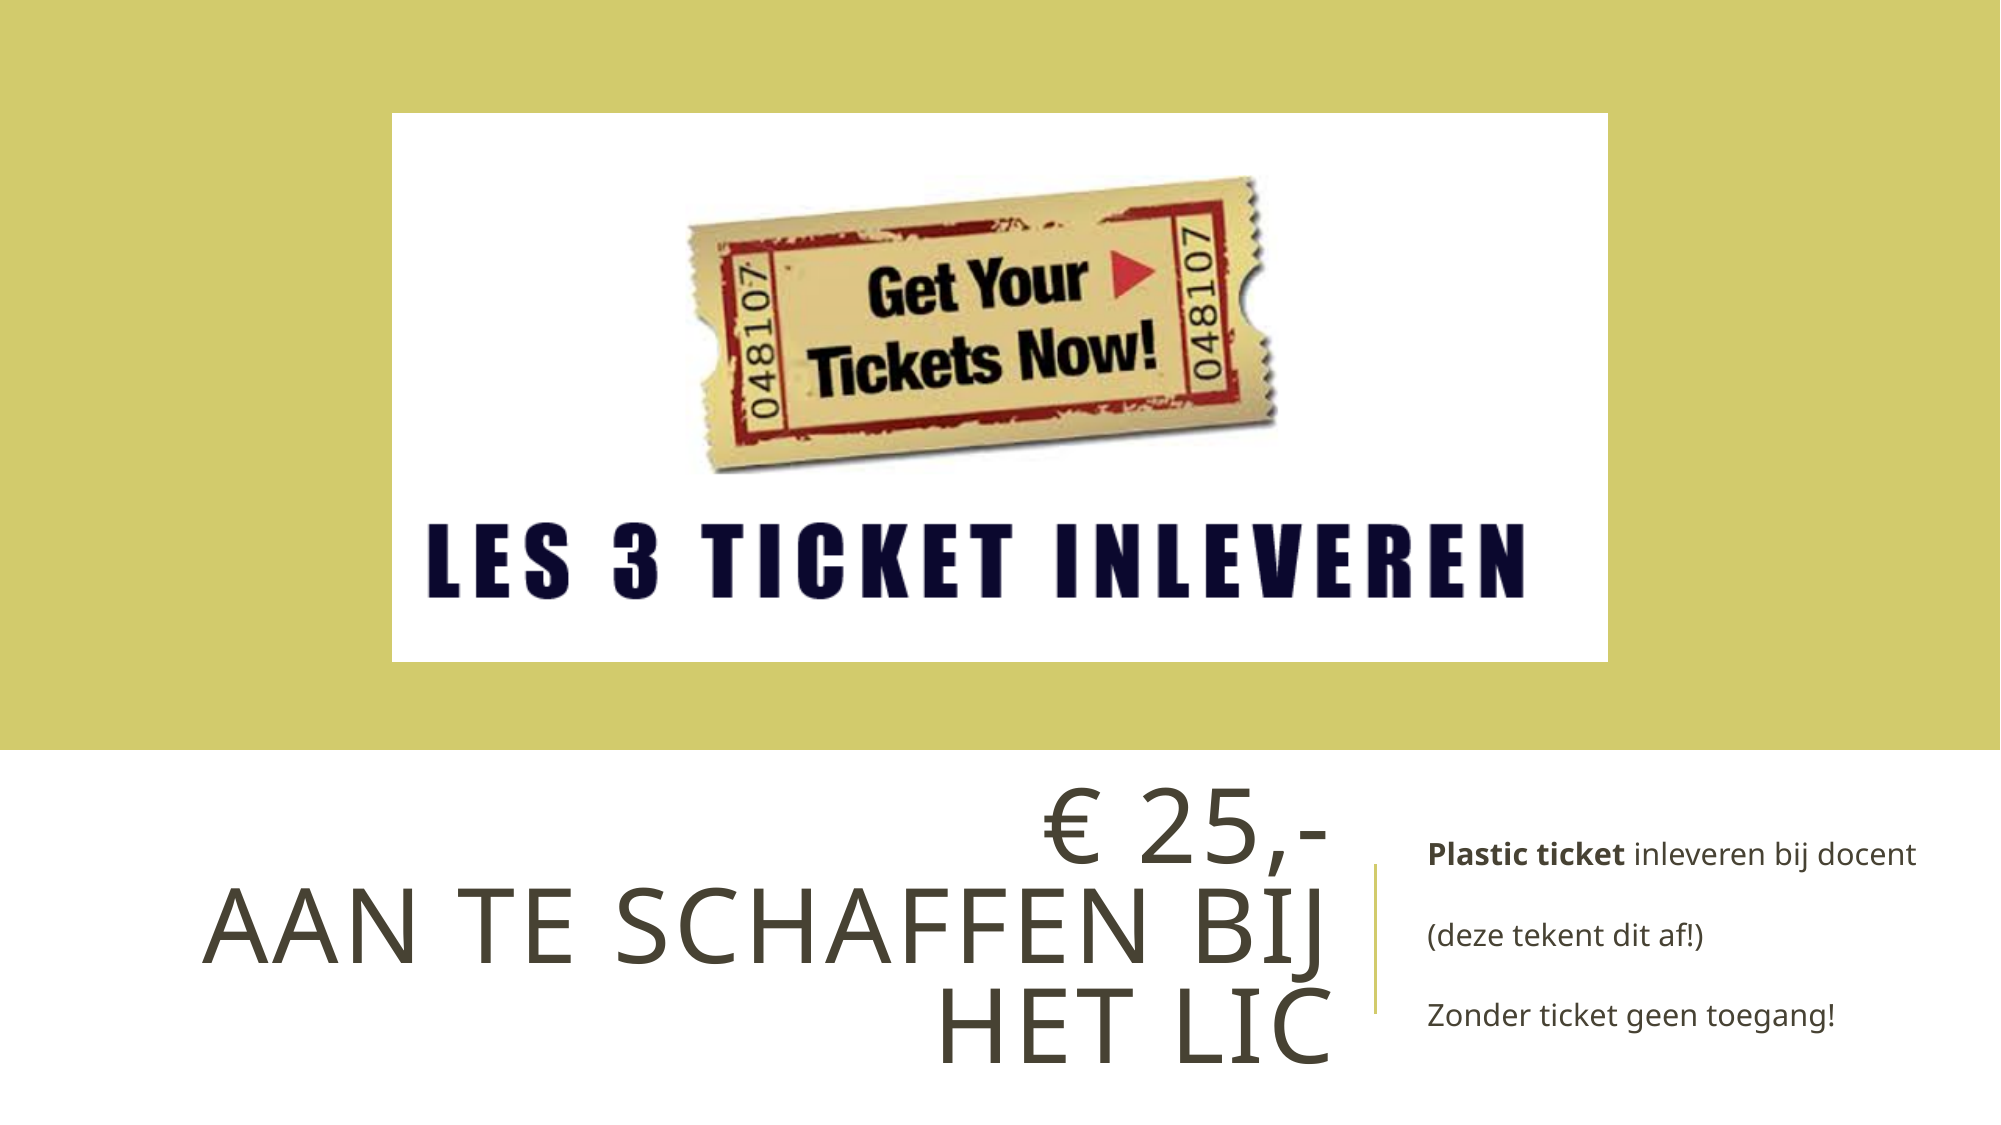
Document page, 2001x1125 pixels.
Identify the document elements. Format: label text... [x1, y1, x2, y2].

picture [391, 113, 1609, 662]
list Plastic ticket inleveren bij docent (deze tekent dit af!) Zonder ticket geen toegang! [1412, 813, 1938, 1054]
title € 25,- aan te schaffen bij het LIC [75, 813, 1350, 1054]
